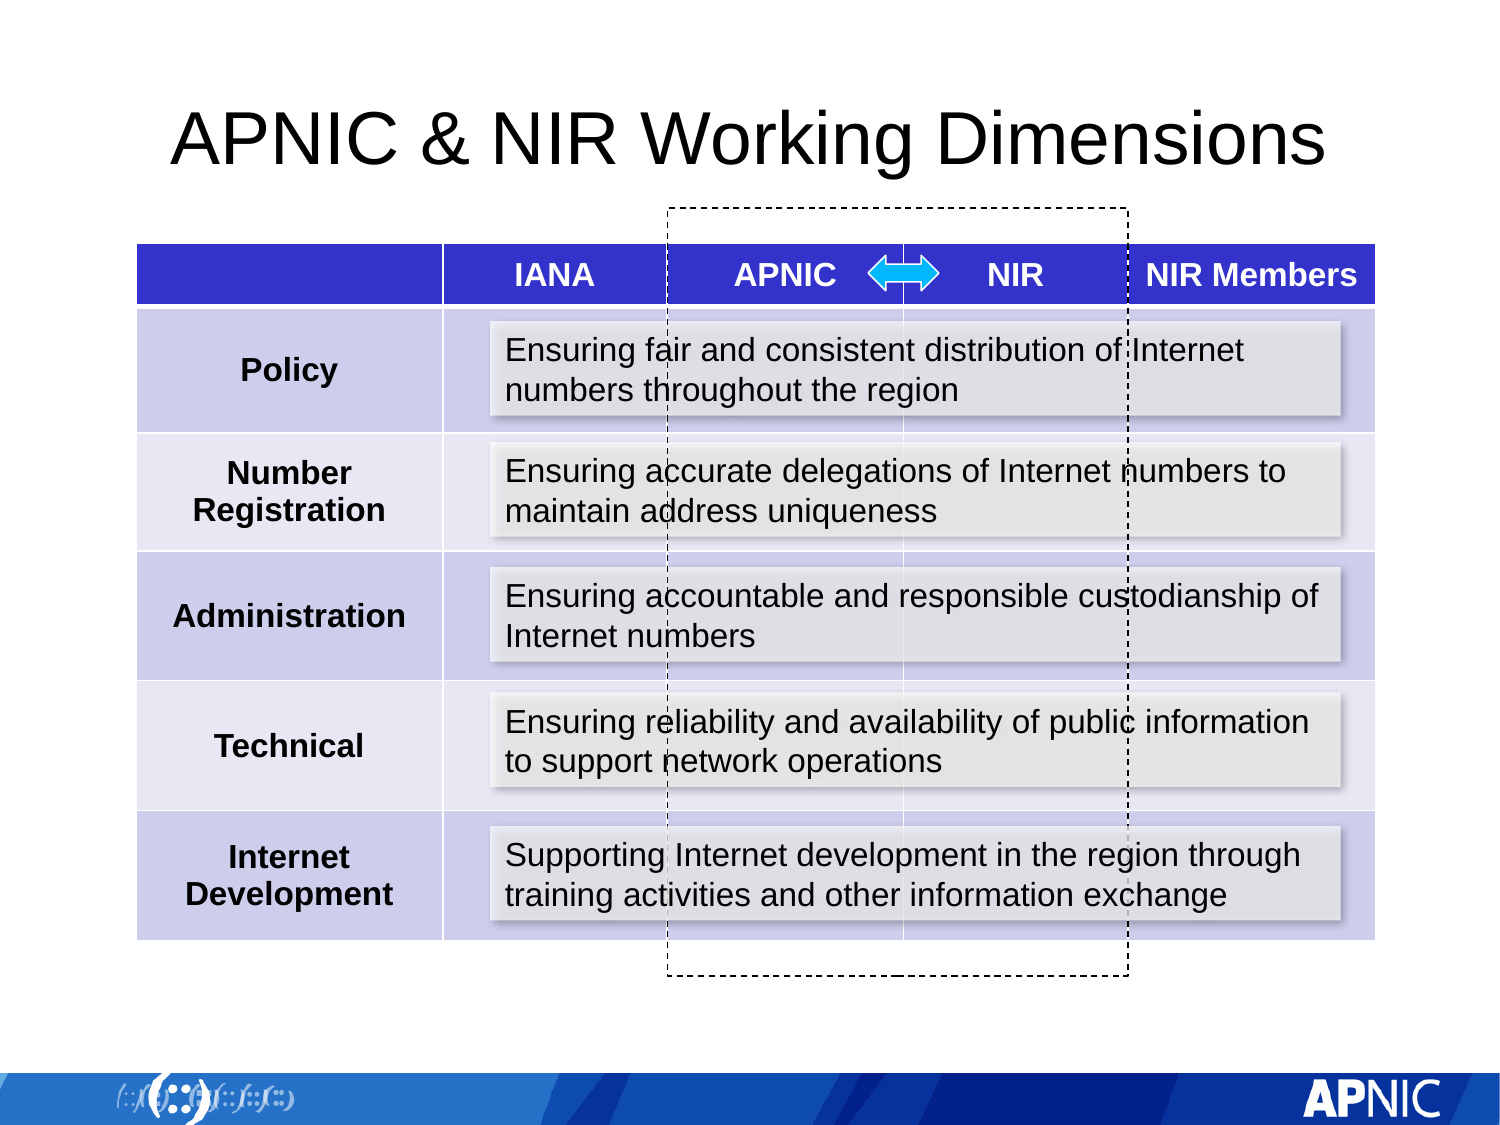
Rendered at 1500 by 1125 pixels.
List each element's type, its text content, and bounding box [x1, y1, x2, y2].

table_cell [1132, 811, 1375, 940]
text_box Supporting Internet development in the region through training activities and other information exchange [490, 825, 662, 921]
table_header NIR Members [1132, 244, 1375, 304]
table_cell Administration [137, 552, 442, 680]
text_box Ensuring fair and consistent distribution of Internet numbers throughout the region [490, 321, 662, 416]
table_cell [1132, 552, 1375, 680]
table_cell [444, 811, 662, 940]
table_cell Number Registration [137, 434, 442, 550]
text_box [667, 207, 1129, 977]
table_cell [1132, 309, 1375, 432]
table_cell [1132, 434, 1375, 550]
table_cell [444, 434, 662, 550]
table_header IANA [444, 244, 662, 304]
table_cell [444, 681, 662, 810]
table_cell [444, 552, 662, 680]
table_header [137, 244, 442, 304]
table_cell Policy [137, 309, 442, 432]
text_box Ensuring accountable and responsible custodianship of Internet numbers [1132, 566, 1341, 662]
table_cell Technical [137, 681, 442, 810]
text_box Ensuring accurate delegations of Internet numbers to maintain address uniqueness [1132, 442, 1341, 537]
text_box Supporting Internet development in the region through training activities and other information exchange [1132, 825, 1341, 921]
table_cell [444, 309, 662, 432]
text_box Ensuring reliability and availability of public information to support network operations [490, 692, 662, 787]
text_box Ensuring fair and consistent distribution of Internet numbers throughout the region [1132, 321, 1341, 416]
text_box Ensuring reliability and availability of public information to support network operations [1132, 692, 1341, 787]
text_box Ensuring accurate delegations of Internet numbers to maintain address uniqueness [490, 442, 662, 537]
title APNIC & NIR Working Dimensions [74, 44, 1425, 233]
text_box Ensuring accountable and responsible custodianship of Internet numbers [490, 566, 662, 662]
picture [0, 1069, 1500, 1125]
table_cell Internet Development [137, 811, 442, 940]
table_cell [1132, 681, 1375, 810]
